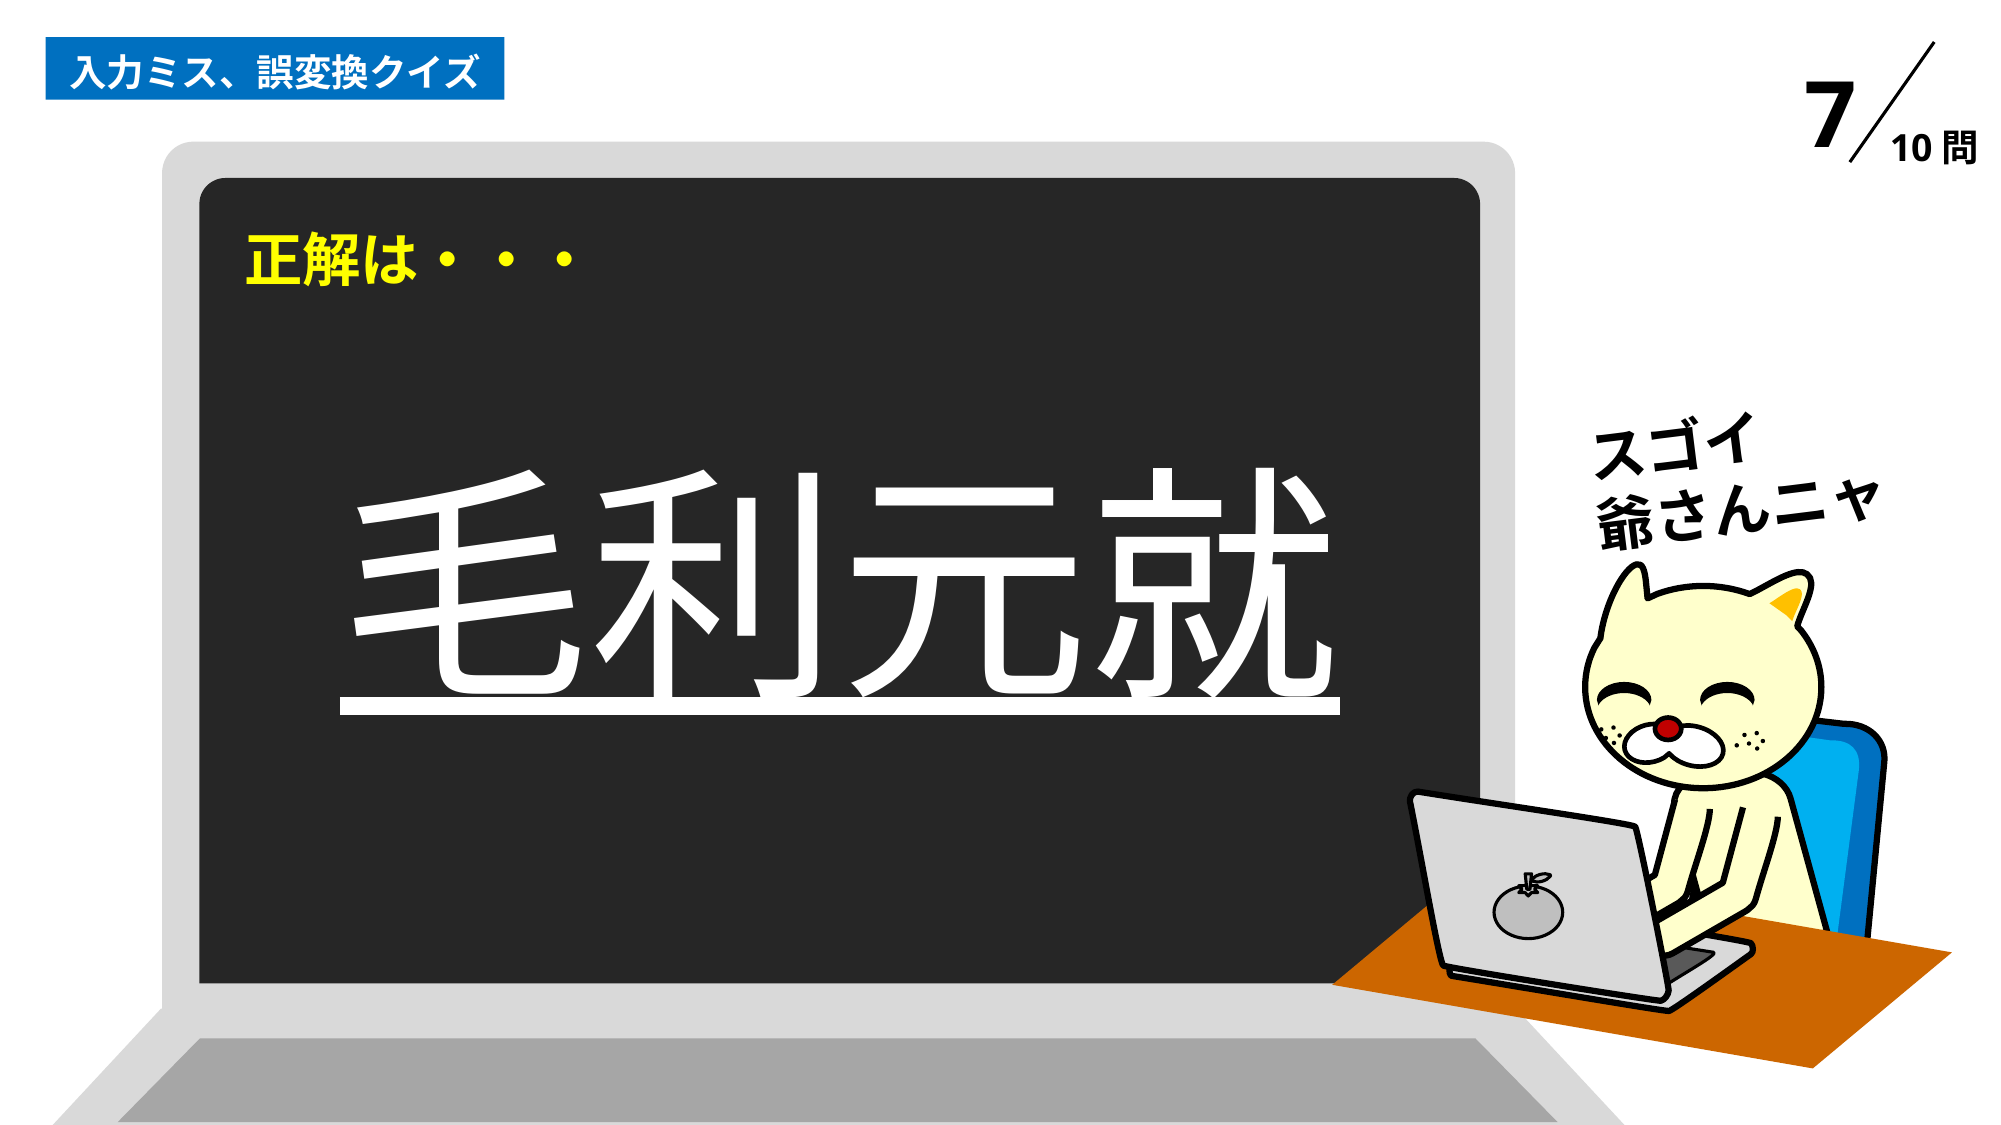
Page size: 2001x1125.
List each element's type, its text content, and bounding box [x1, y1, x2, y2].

text_box 正解は・・・ [229, 215, 609, 301]
text_box [1769, 588, 1802, 622]
text_box 毛利元就 [324, 421, 1355, 737]
text_box 7 [1789, 48, 1872, 173]
text_box [1332, 936, 1449, 1006]
text_box [117, 1038, 1558, 1123]
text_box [1452, 917, 1750, 1001]
text_box [1596, 681, 1652, 706]
text_box スゴイ 爺さんニャ [1568, 375, 1907, 570]
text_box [1849, 41, 1935, 163]
text_box [199, 177, 1481, 984]
text_box [1700, 681, 1755, 706]
text_box [1654, 717, 1682, 740]
text_box [1672, 799, 1710, 891]
text_box [162, 141, 1516, 1008]
text_box [1625, 723, 1724, 767]
text_box [1766, 737, 1860, 932]
text_box [1674, 774, 1827, 930]
text_box [52, 1008, 1625, 1125]
text_box [1692, 885, 1698, 899]
text_box 入力ミス、誤変換クイズ [45, 37, 505, 100]
text_box [1585, 564, 1822, 789]
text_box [1395, 810, 1683, 982]
text_box [1471, 917, 1952, 1069]
text_box 10問 [1875, 116, 1995, 177]
text_box [1688, 807, 1778, 916]
text_box [1807, 720, 1885, 937]
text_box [1734, 730, 1766, 751]
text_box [1598, 725, 1623, 746]
